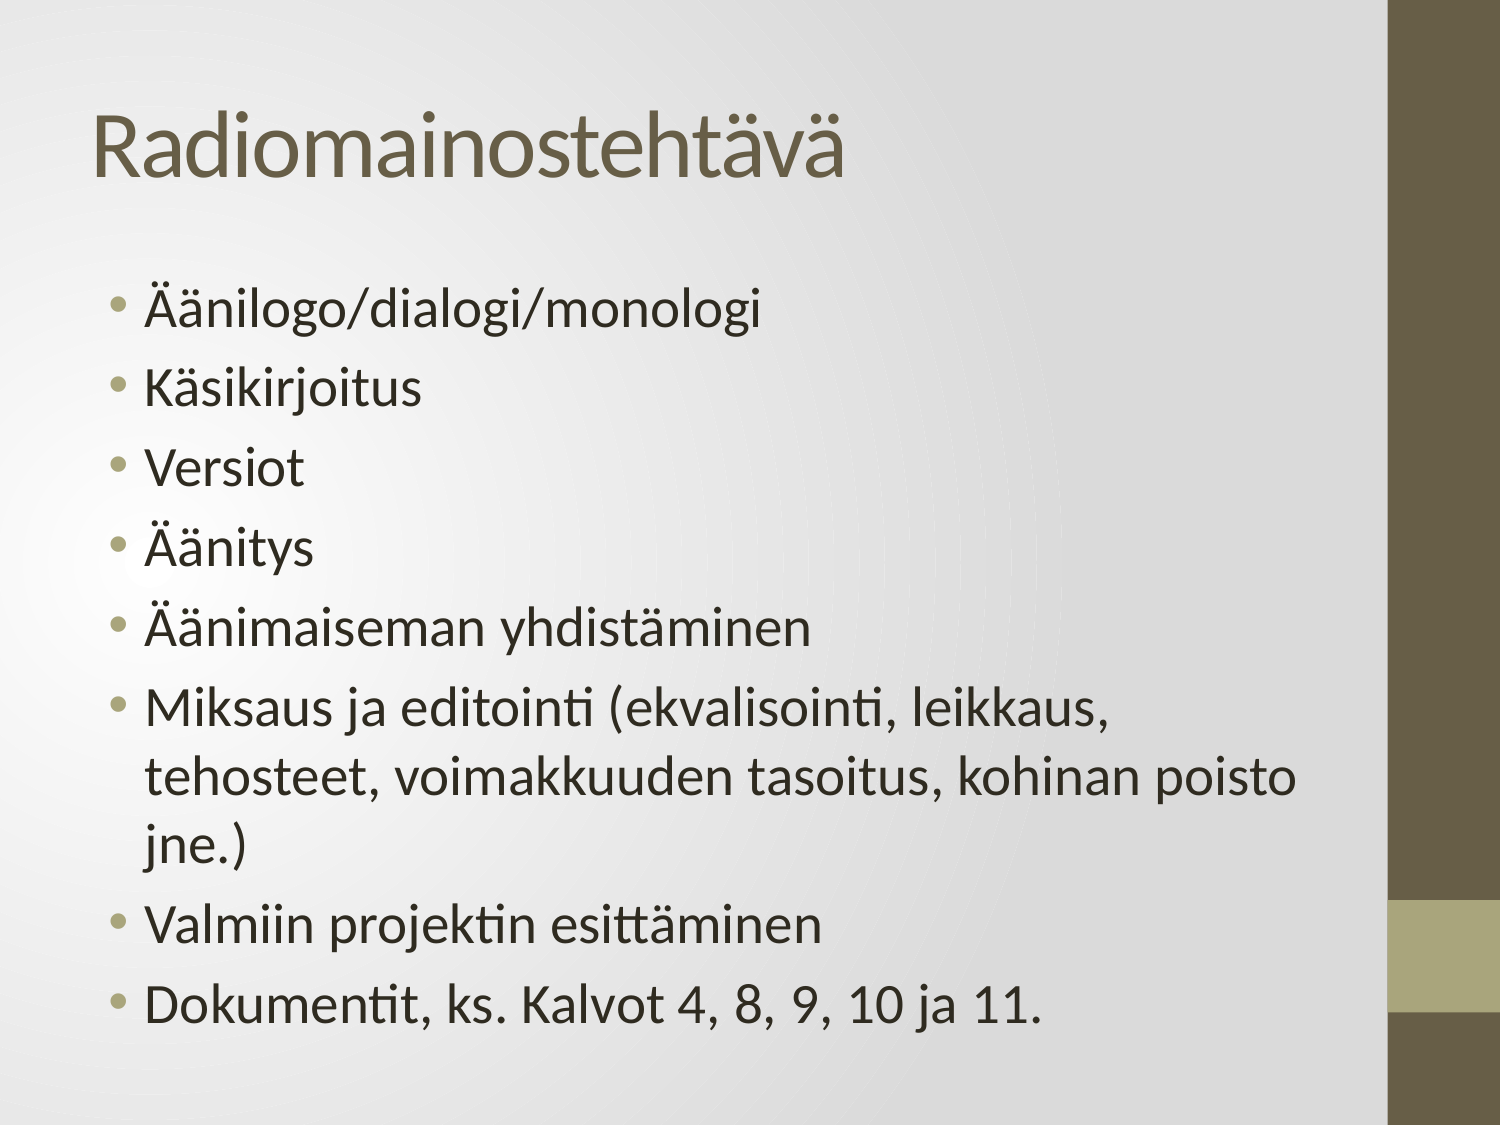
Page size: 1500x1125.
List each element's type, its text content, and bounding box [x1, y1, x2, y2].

title Radiomainostehtävä [75, 45, 1325, 233]
list Äänilogo/dialogi/monologi Käsikirjoitus Versiot Äänitys Äänimaiseman yhdistäminen Miksaus ja editointi (ekvalisointi, leikkaus, tehosteet, voimakkuuden tasoitus, kohinan poisto jne.) Valmiin projektin esittäminen Dokumentit, ks. Kalvot 4, 8, 9, 10 ja 11. [75, 262, 1325, 1050]
